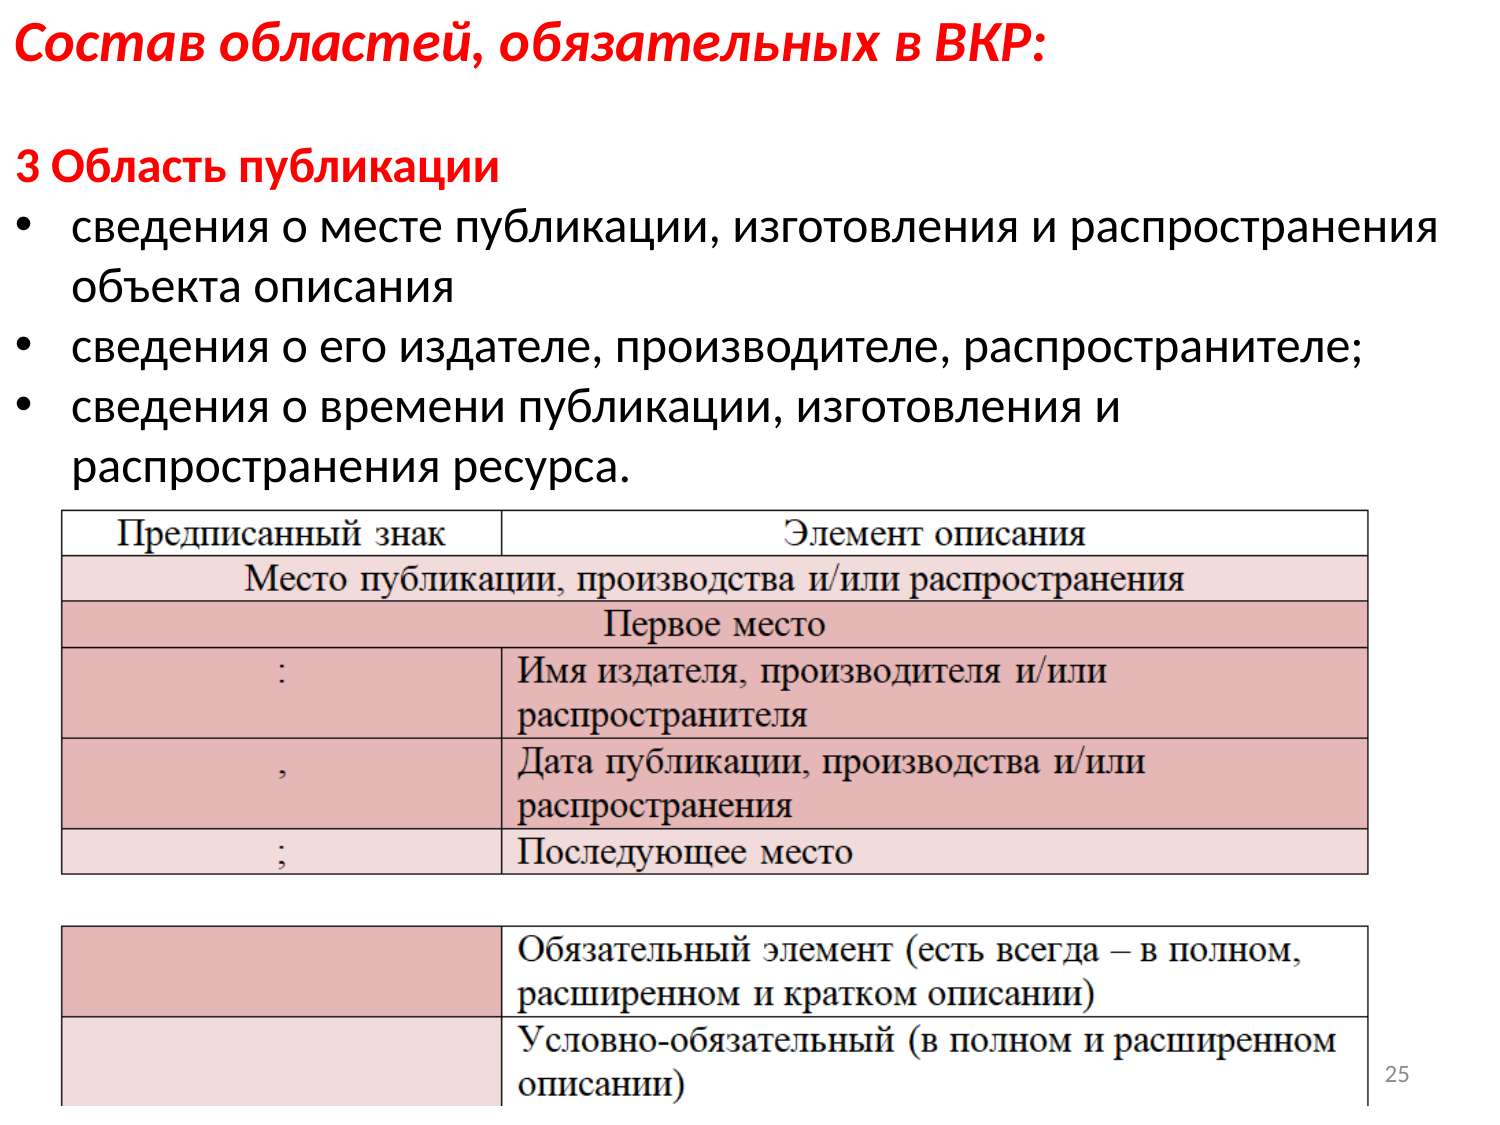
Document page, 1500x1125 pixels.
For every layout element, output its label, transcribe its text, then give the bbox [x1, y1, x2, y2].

slide_number 25 [1382, 1042, 1425, 1103]
text_box Состав областей, обязательных в ВКР: 3 Область публикации сведения о месте публикации, изготовления и распространения объекта описания сведения о его издателе, производителе, распространителе; сведения о времени публикации, изготовления и распространения ресурса. [0, 0, 1483, 621]
picture [52, 503, 1378, 1107]
